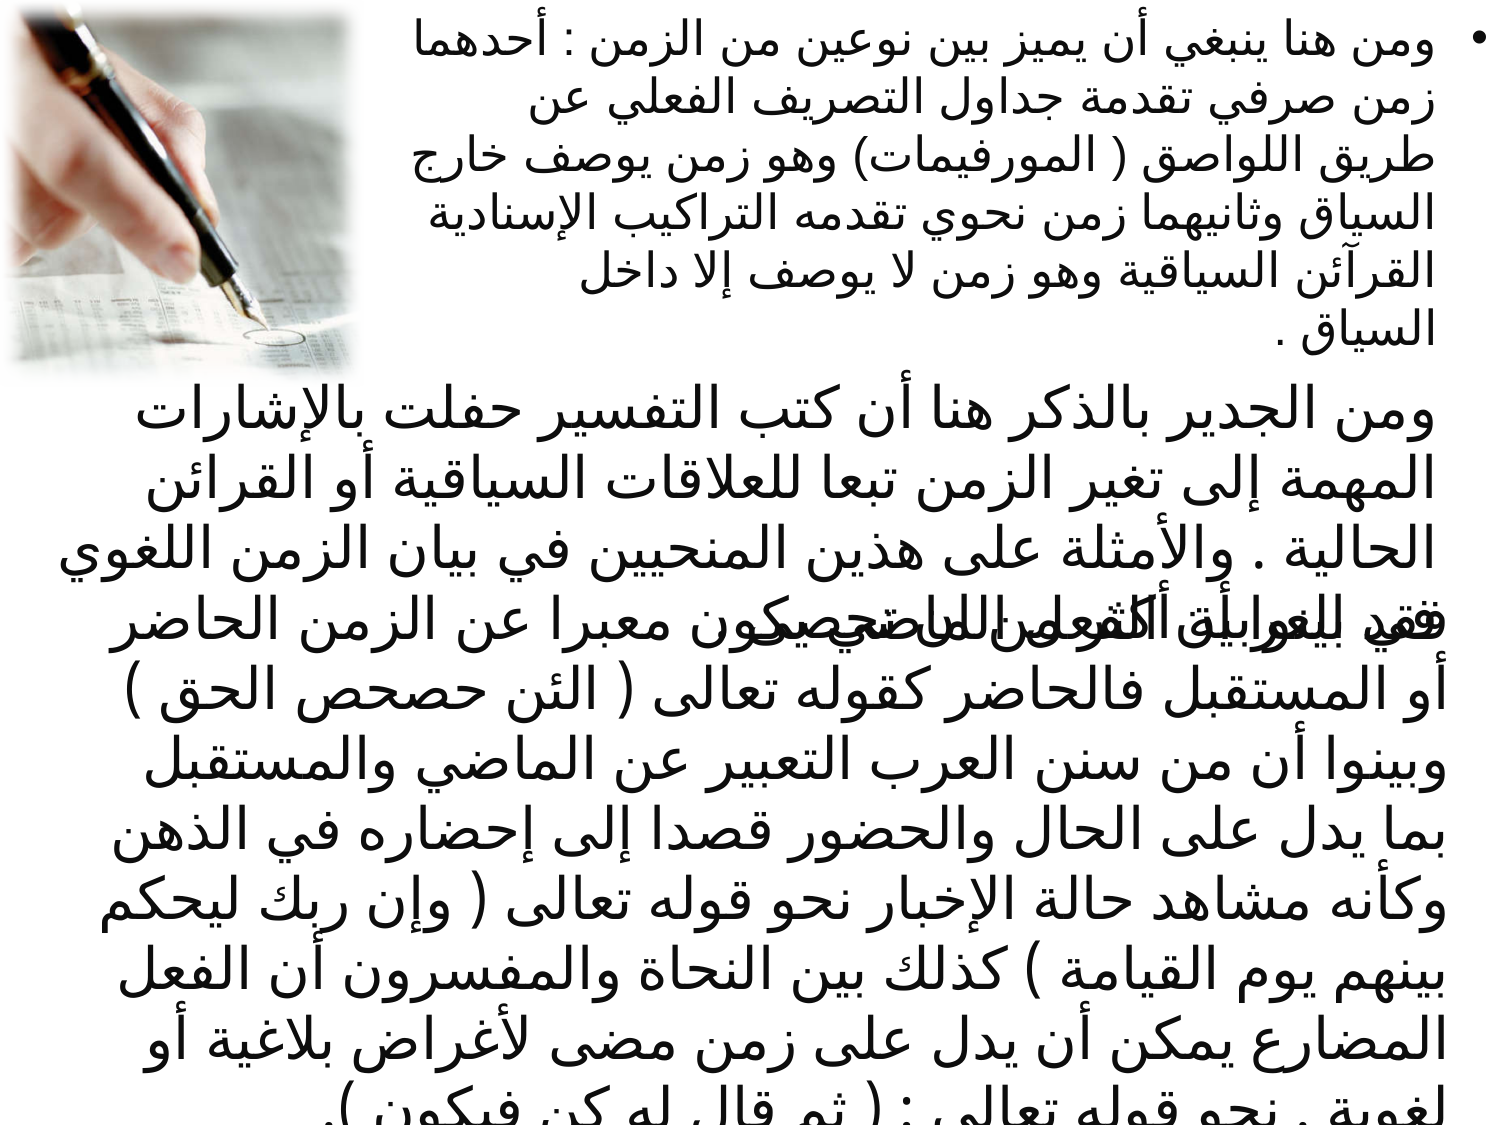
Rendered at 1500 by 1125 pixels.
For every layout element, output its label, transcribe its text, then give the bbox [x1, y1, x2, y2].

text_box فقد بينوا أن الفعل الماضي يكون معبرا عن الزمن الحاضر أو المستقبل فالحاضر كقوله تعالى ( الئن حصحص الحق ) وبينوا أن من سنن العرب التعبير عن الماضي والمستقبل بما يدل على الحال والحضور قصدا إلى إحضاره في الذهن وكأنه مشاهد حالة الإخبار نحو قوله تعالى ( وإن ربك ليحكم بينهم يوم القيامة ) كذلك بين النحاة والمفسرون أن الفعل المضارع يمكن أن يدل على زمن مضى لأغراض بلاغية أو لغوية . نحو قوله تعالى : ( ثم قال له كن فيكون ). [70, 574, 1465, 1125]
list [0, 0, 364, 387]
text_box ومن الجدير بالذكر هنا أن كتب التفسير حفلت بالإشارات المهمة إلى تغير الزمن تبعا للعلاقات السياقية أو القرائن الحالية . والأمثلة على هذين المنحيين في بيان الزمن اللغوي في العربية أكثر من ان تحصى . [35, 363, 1454, 658]
list ومن هنا ينبغي أن يميز بين نوعين من الزمن : أحدهما زمن صرفي تقدمة جداول التصريف الفعلي عن طريق اللواصق ( المورفيمات) وهو زمن يوصف خارج السياق وثانيهما زمن نحوي تقدمه التراكيب الإسنادية القرآئن السياقية وهو زمن لا يوصف إلا داخل السياق . [386, 0, 1500, 364]
